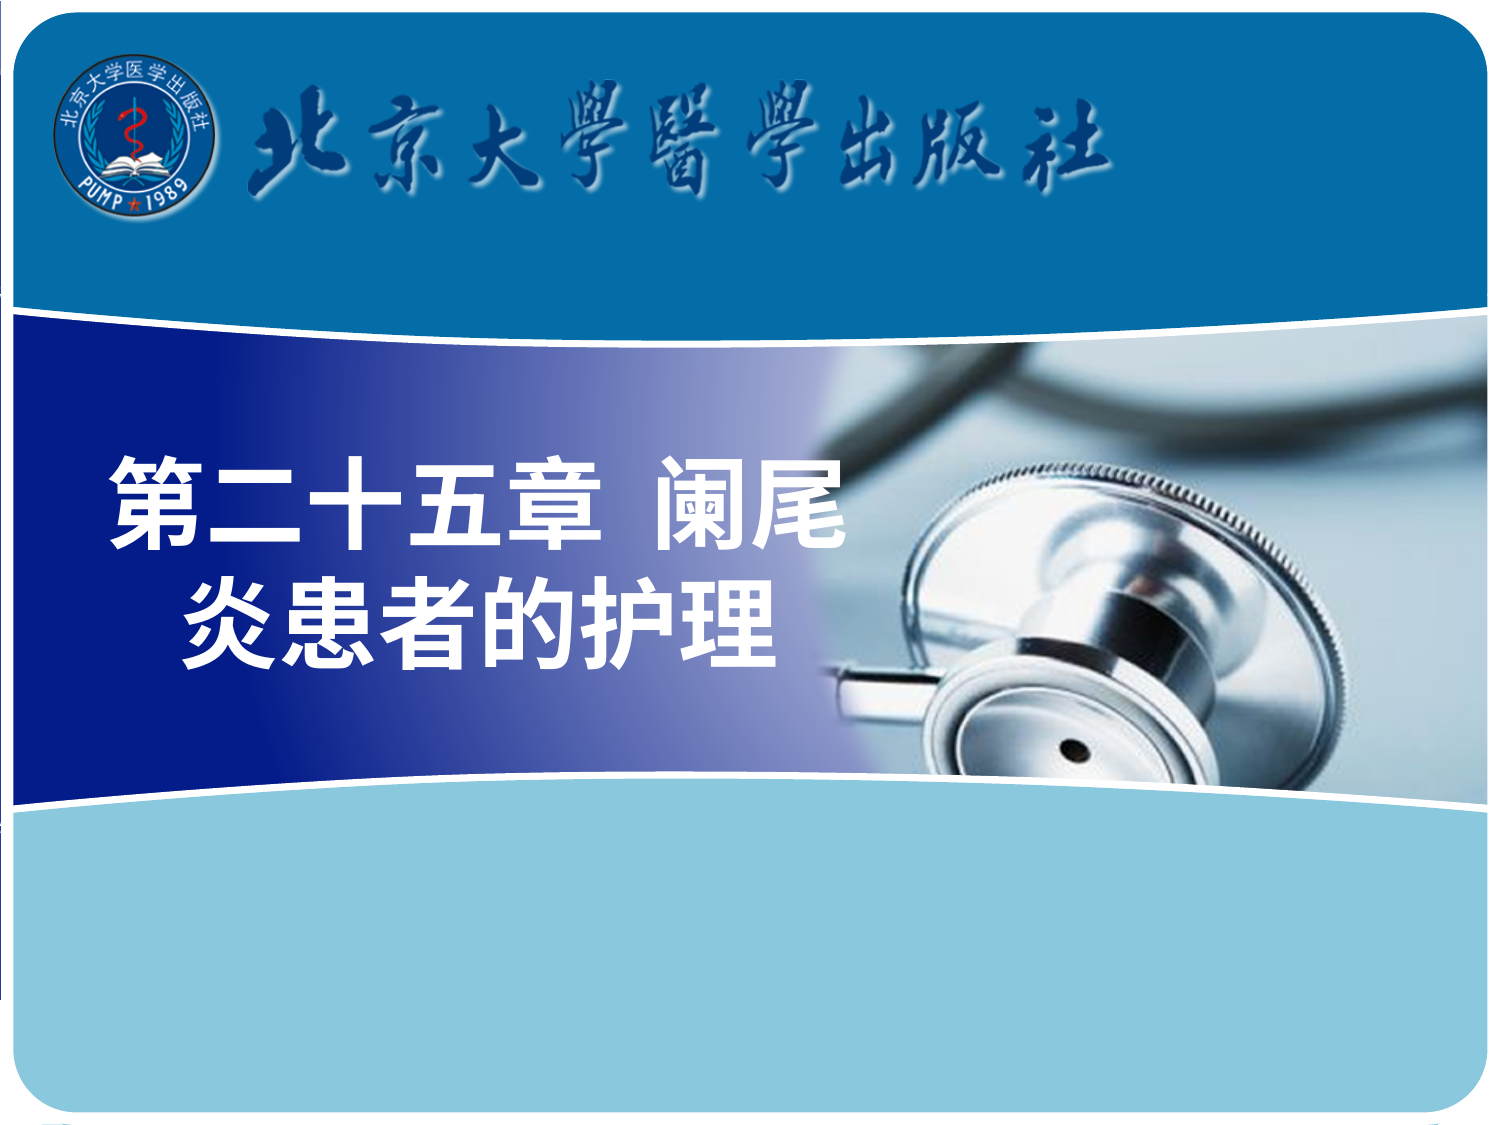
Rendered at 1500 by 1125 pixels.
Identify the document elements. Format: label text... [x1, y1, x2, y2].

picture [53, 54, 1117, 225]
title 第二十五章 阑尾炎患者的护理 [52, 373, 904, 749]
picture [14, 315, 1487, 805]
